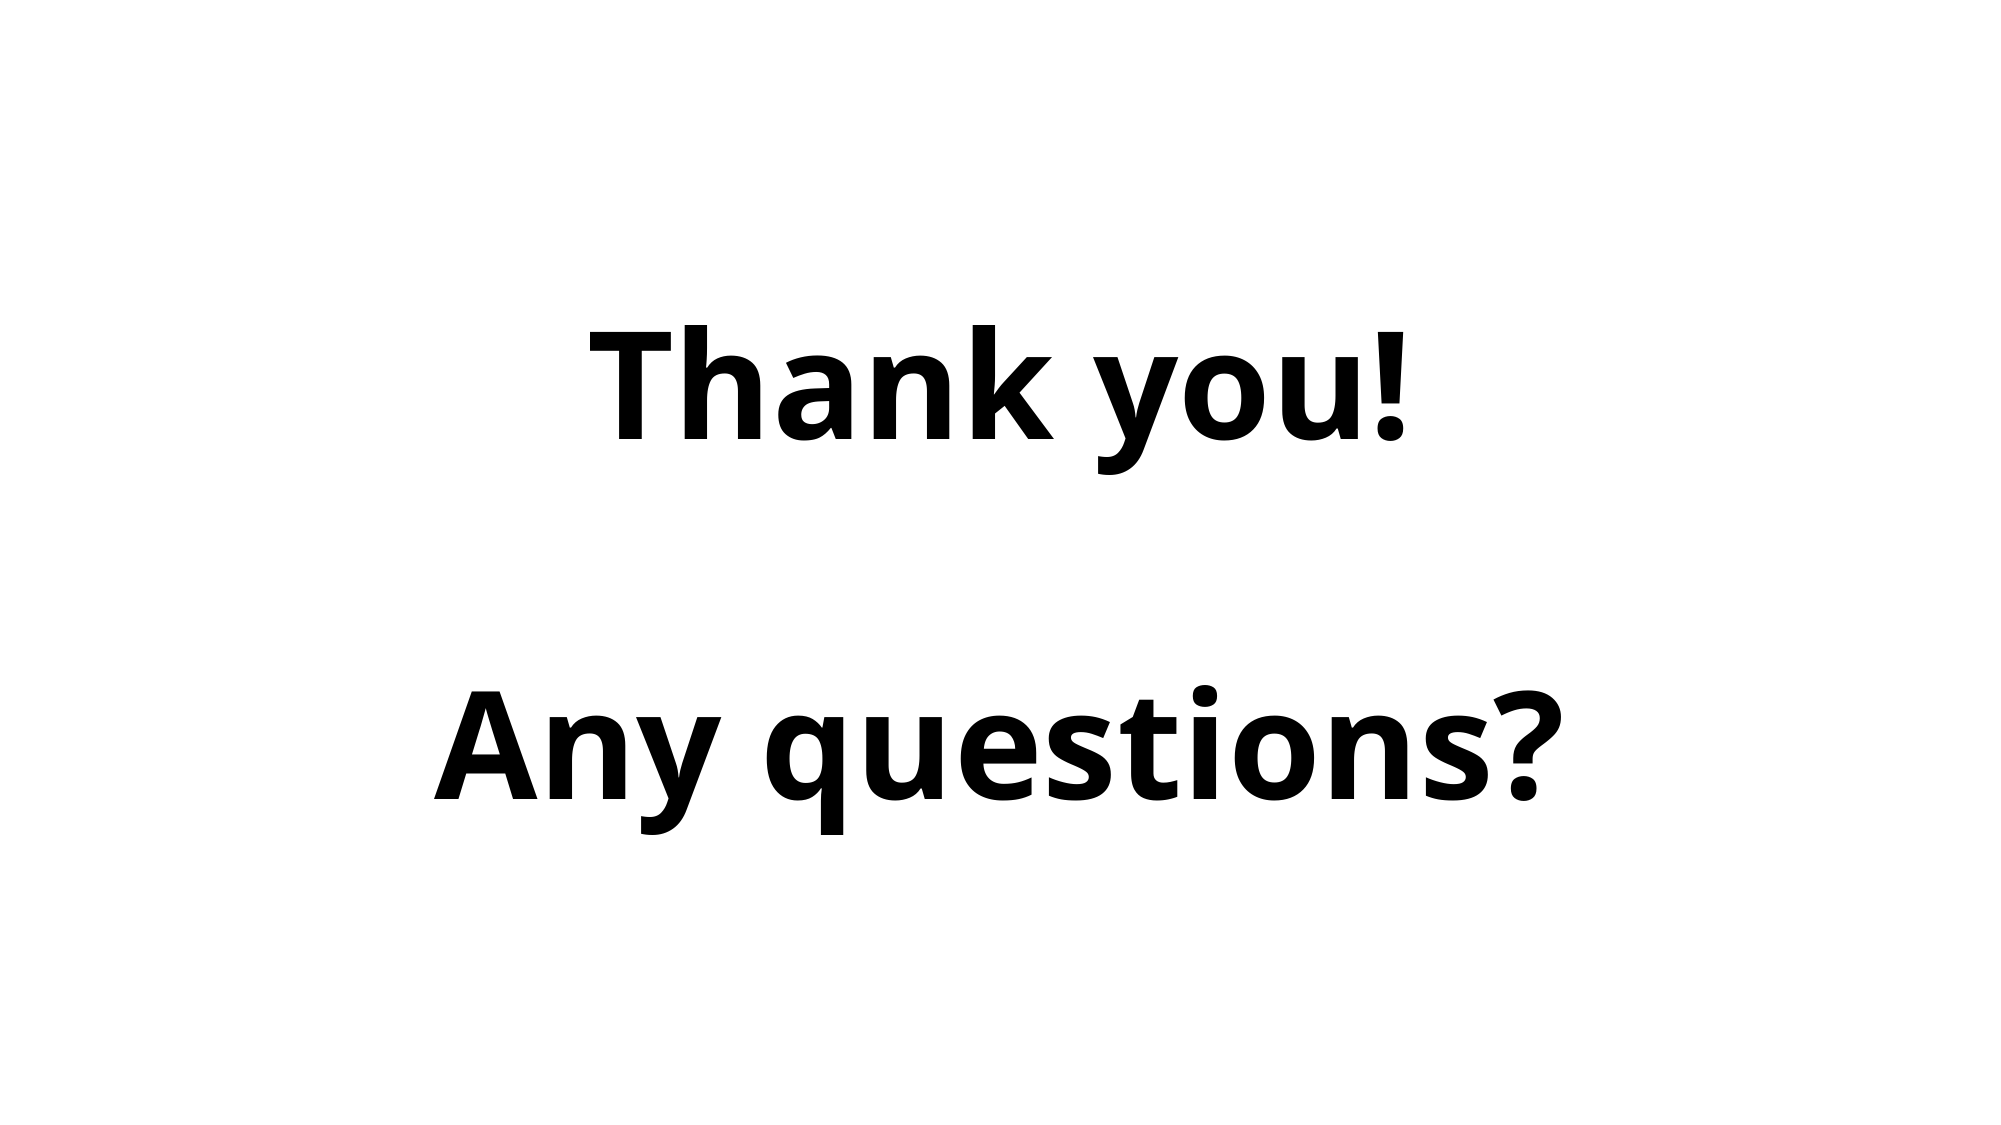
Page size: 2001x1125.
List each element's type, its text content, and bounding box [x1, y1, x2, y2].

text_box Thank you! Any questions? [0, 282, 2000, 837]
